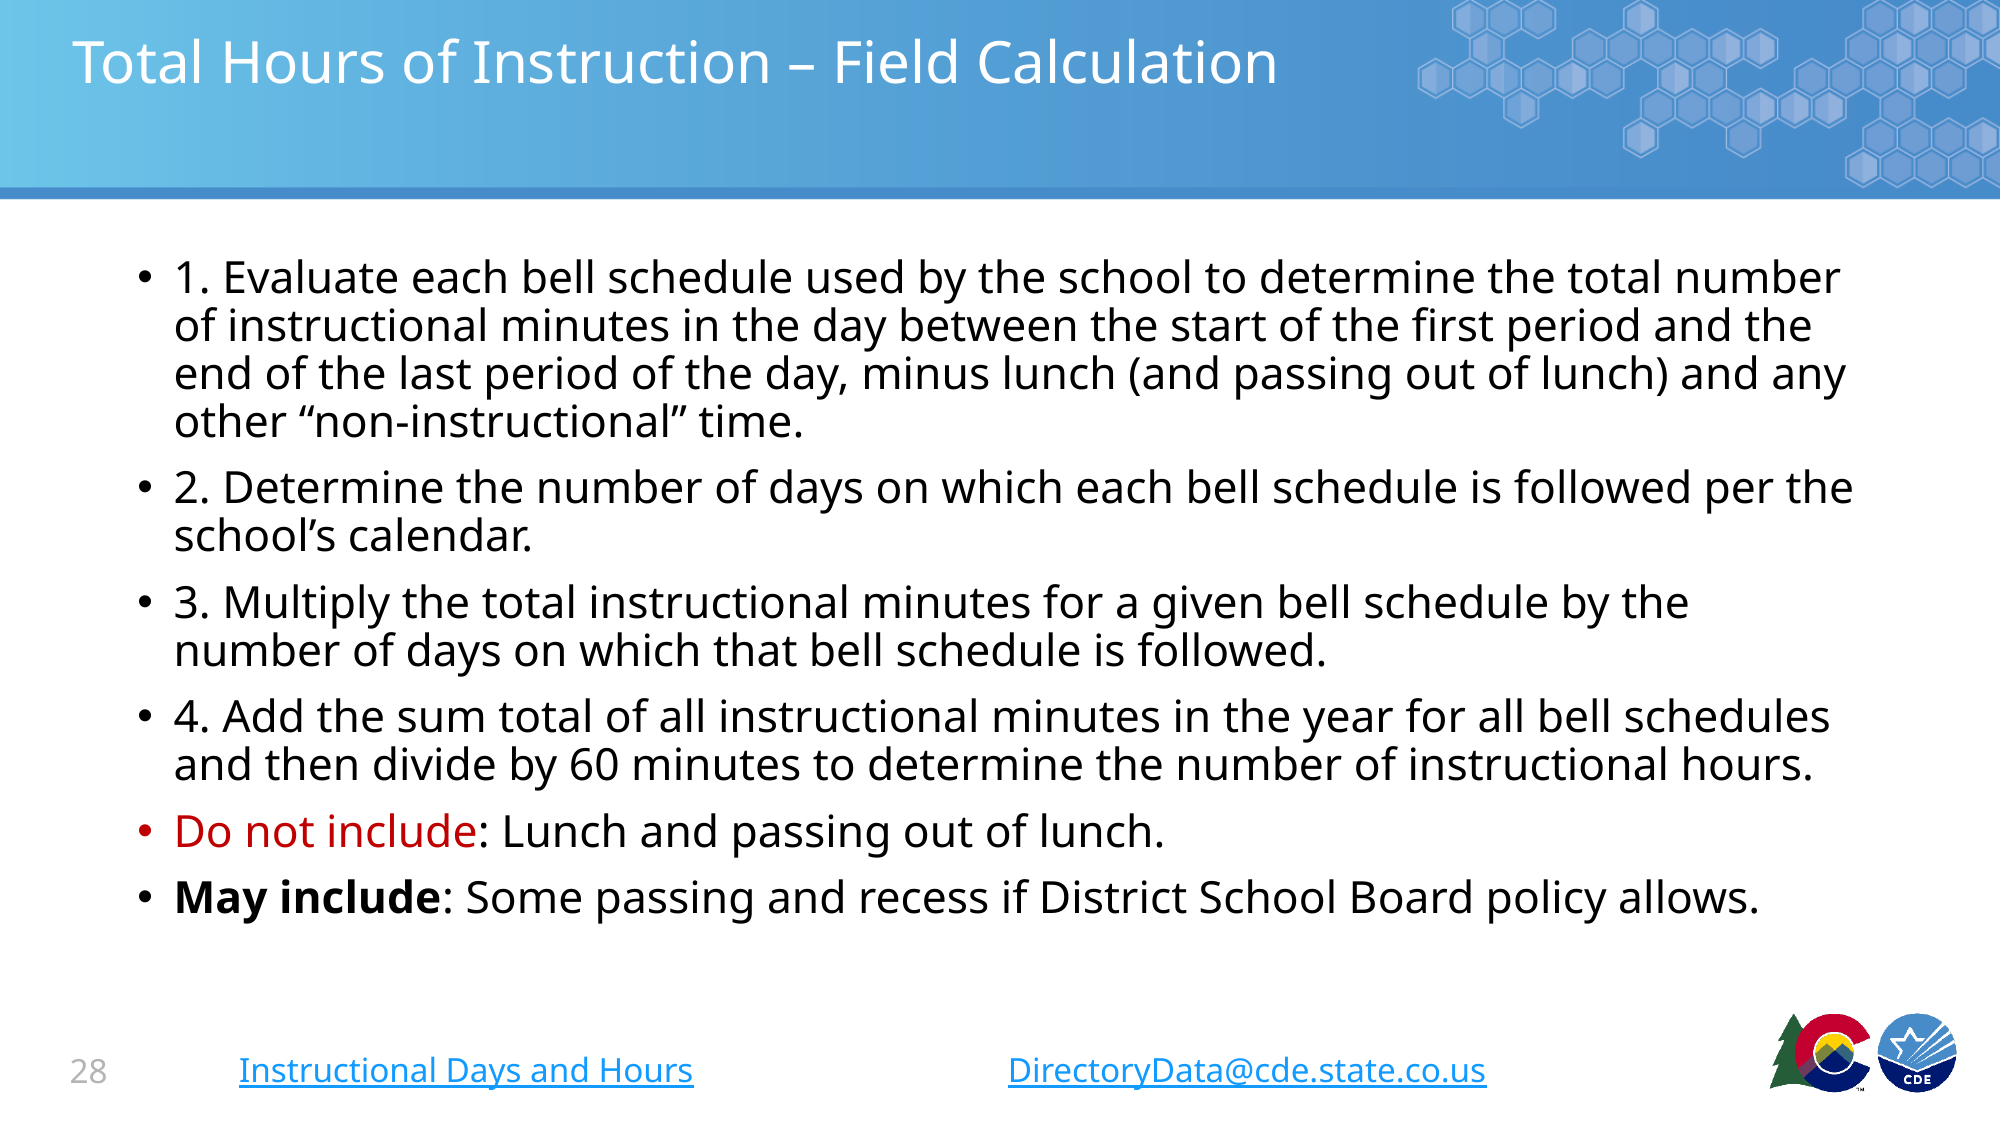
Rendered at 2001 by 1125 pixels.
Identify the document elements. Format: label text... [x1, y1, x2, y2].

title Total Hours of Instruction – Field Calculation [72, 33, 1704, 182]
picture [0, 0, 2000, 200]
list DirectoryData@cde.state.co.us [992, 1042, 1714, 1103]
picture [1768, 1012, 1957, 1093]
slide_number 28 [54, 1042, 191, 1103]
list 1. Evaluate each bell schedule used by the school to determine the total number of instructional minutes in the day between the start of the first period and the end of the last period of the day, minus lunch (and passing out of lunch) and any other “non-instructional” time. 2. Determine the number of days on which each bell schedule is followed per the school’s calendar. 3. Multiply the total instructional minutes for a given bell schedule by the number of days on which that bell schedule is followed. 4. Add the sum total of all instructional minutes in the year for all bell schedules and then divide by 60 minutes to determine the number of instructional hours. Do not include: Lunch and passing out of lunch. May include: Some passing and recess if District School Board policy allows. [137, 254, 1863, 969]
list Instructional Days and Hours [224, 1042, 960, 1103]
